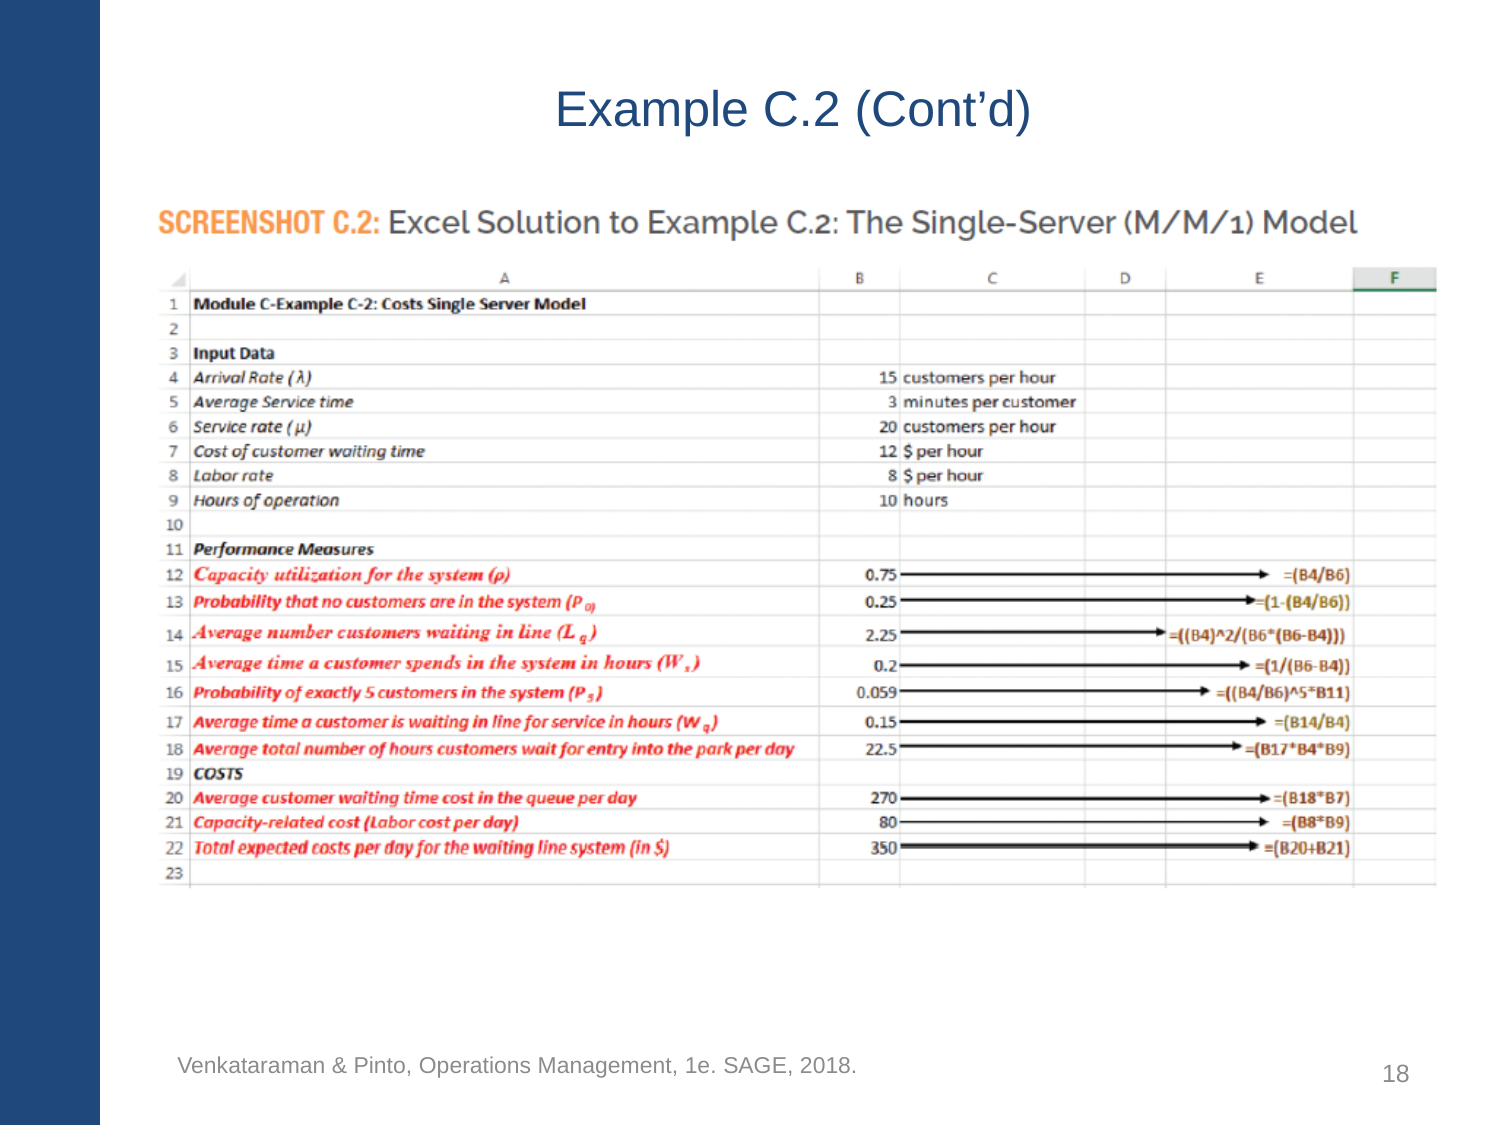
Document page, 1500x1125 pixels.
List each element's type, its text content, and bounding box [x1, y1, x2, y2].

footer Venkataraman & Pinto, Operations Management, 1e. SAGE, 2018. [162, 1042, 1313, 1103]
picture [149, 187, 1485, 941]
title Example C.2 (Cont’d) [162, 12, 1425, 185]
slide_number 18 [1350, 1042, 1425, 1103]
